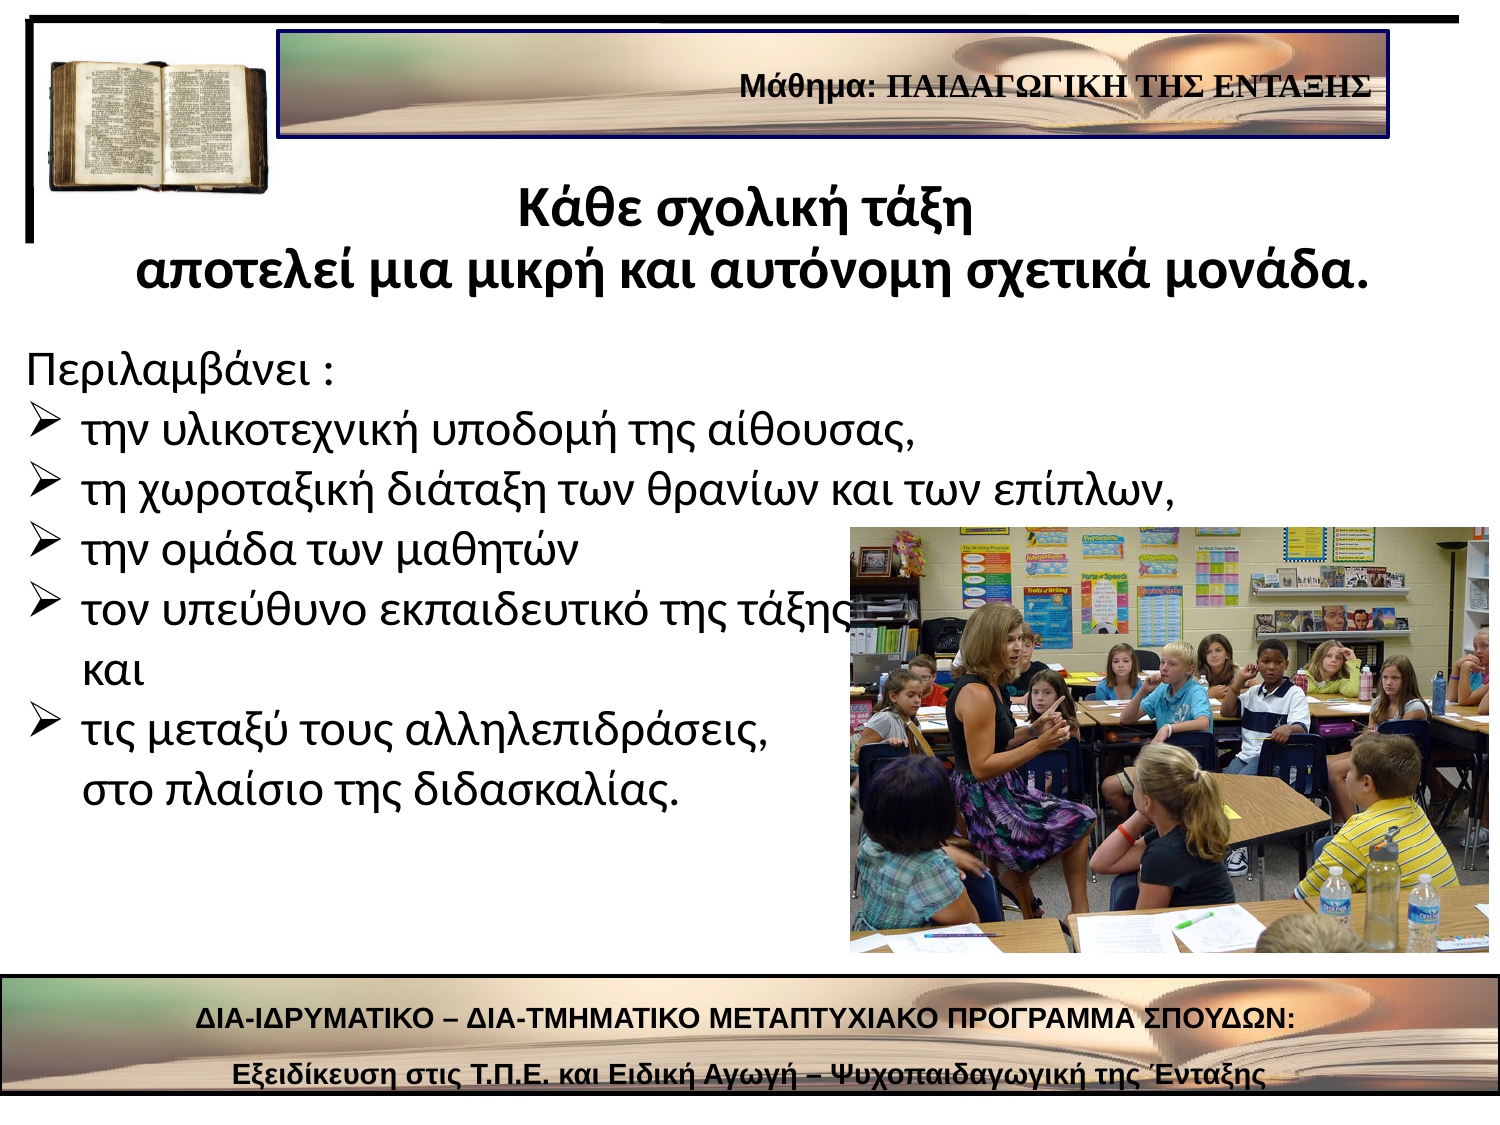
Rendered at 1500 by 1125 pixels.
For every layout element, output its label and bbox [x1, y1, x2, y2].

picture [40, 54, 274, 200]
text_box [0, 18, 1500, 1094]
picture [850, 526, 1489, 954]
